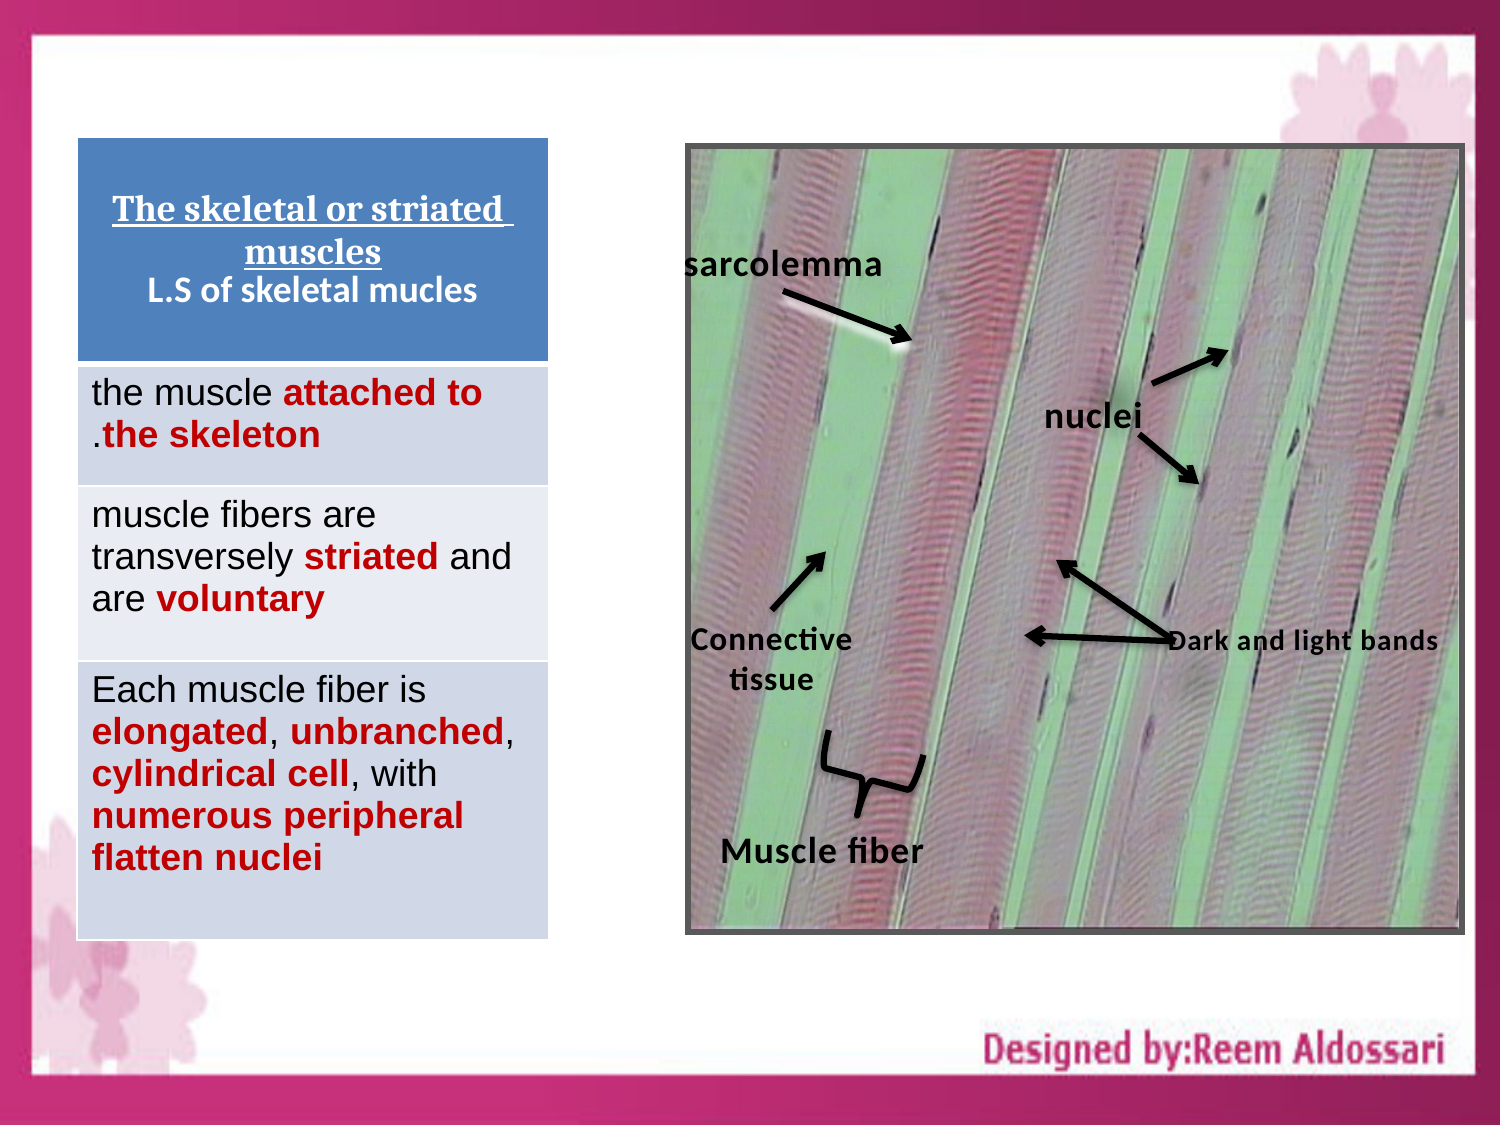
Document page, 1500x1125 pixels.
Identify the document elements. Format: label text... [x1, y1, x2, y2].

picture [0, 0, 1500, 1125]
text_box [667, 148, 1459, 929]
table_cell muscle fibers are transversely striated and are voluntary [78, 487, 548, 660]
table_cell Each muscle fiber is elongated, unbranched, cylindrical cell, with numerous peripheral flatten nuclei [78, 662, 548, 939]
table_header The skeletal or striated muscles L.S of skeletal mucles [78, 138, 548, 361]
table_cell the muscle attached to the skeleton. [78, 367, 548, 485]
